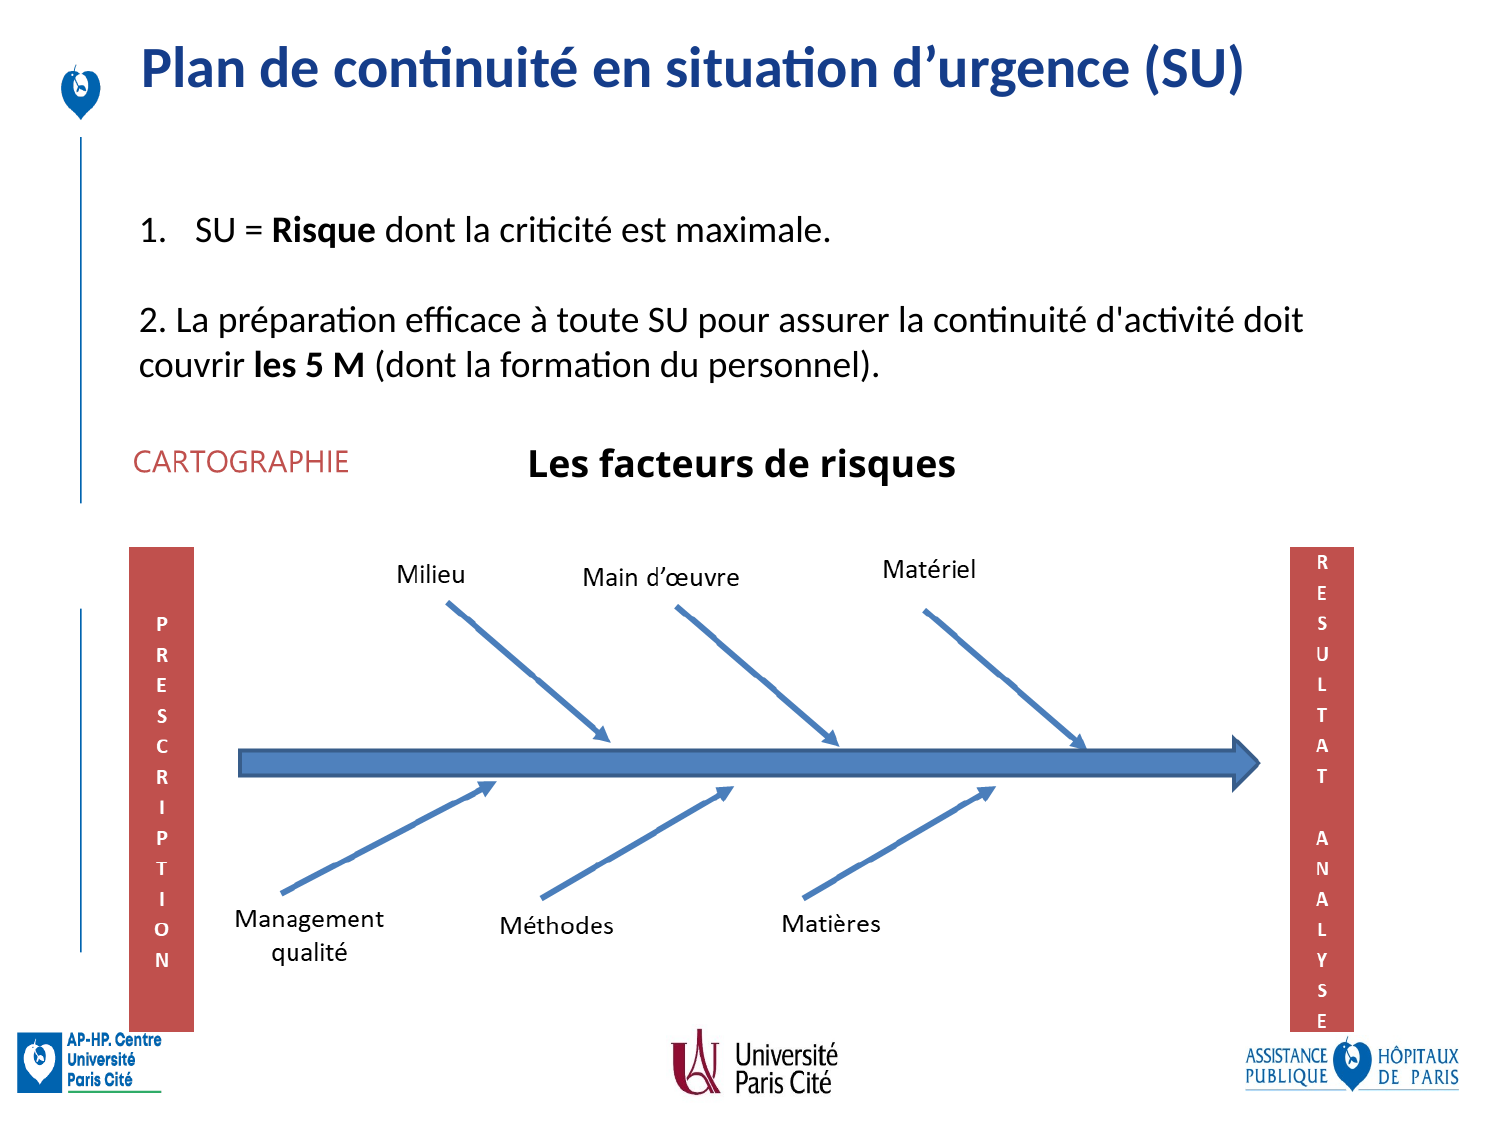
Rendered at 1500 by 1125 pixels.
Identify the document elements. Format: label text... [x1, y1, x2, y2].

title Plan de continuité en situation d’urgence (SU) [141, 29, 1412, 100]
picture [58, 62, 103, 122]
text_box [78, 137, 1422, 197]
text_box SU = Risque dont la criticité est maximale. 2. La préparation efficace à toute SU pour assurer la continuité d'activité doit couvrir les 5 M (dont la formation du personnel). [123, 197, 1422, 393]
picture [16, 432, 1459, 1103]
